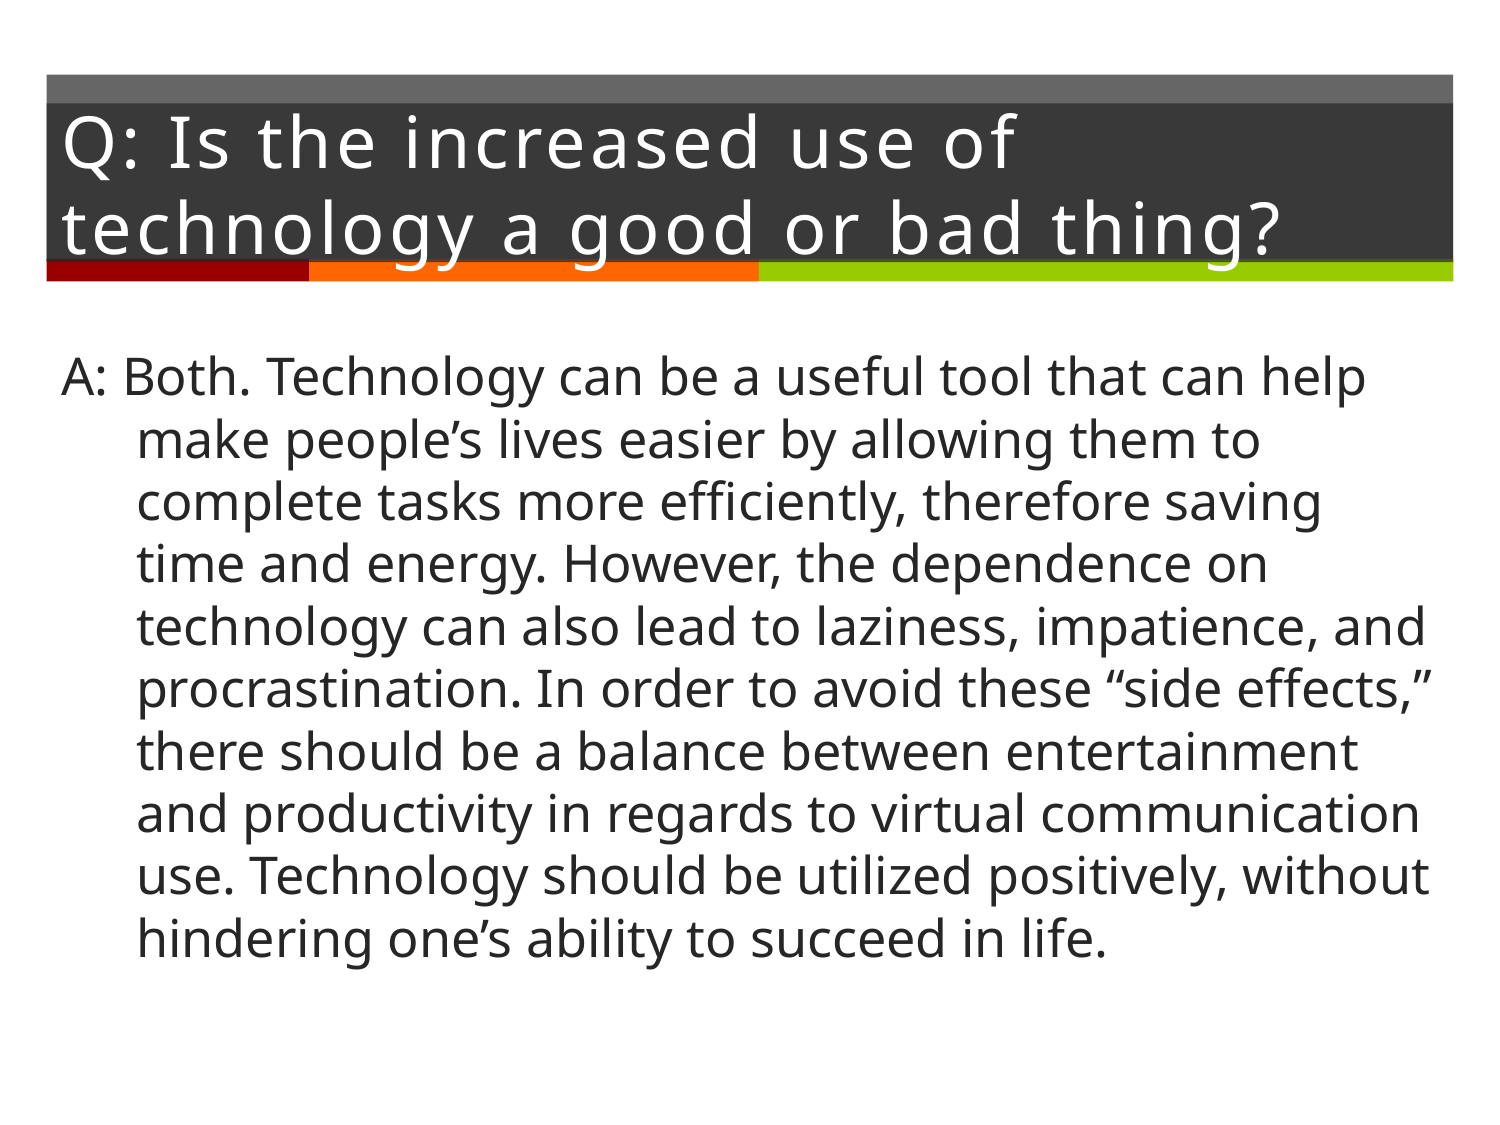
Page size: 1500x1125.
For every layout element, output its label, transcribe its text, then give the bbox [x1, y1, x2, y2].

list A: Both. Technology can be a useful tool that can help make people’s lives easier by allowing them to complete tasks more efficiently, therefore saving time and energy. However, the dependence on technology can also lead to laziness, impatience, and procrastination. In order to avoid these “side effects,” there should be a balance between entertainment and productivity in regards to virtual communication use. Technology should be utilized positively, without hindering one’s ability to succeed in life. [46, 306, 1454, 1005]
title Q: Is the increased use of technology a good or bad thing? [46, 103, 1454, 263]
